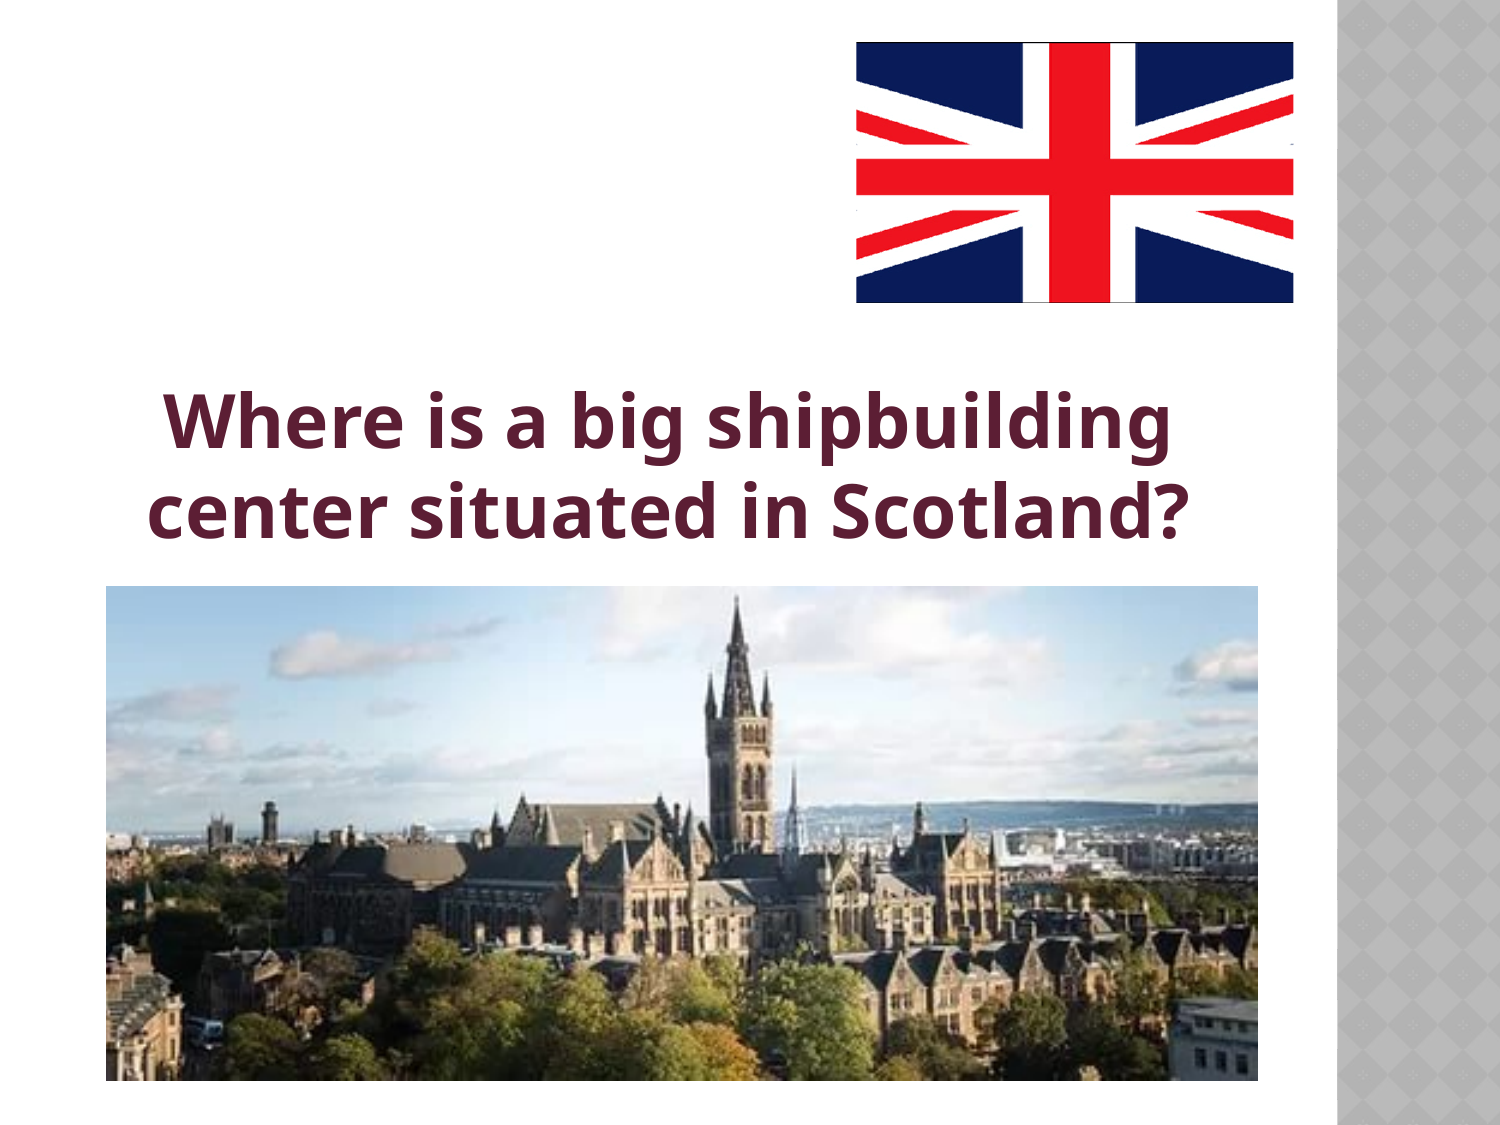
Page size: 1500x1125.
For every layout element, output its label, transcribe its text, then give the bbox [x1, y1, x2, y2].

picture [105, 585, 1259, 1081]
picture [855, 42, 1294, 303]
list Where is a big shipbuilding center situated in Scotland? [75, 264, 1263, 1059]
